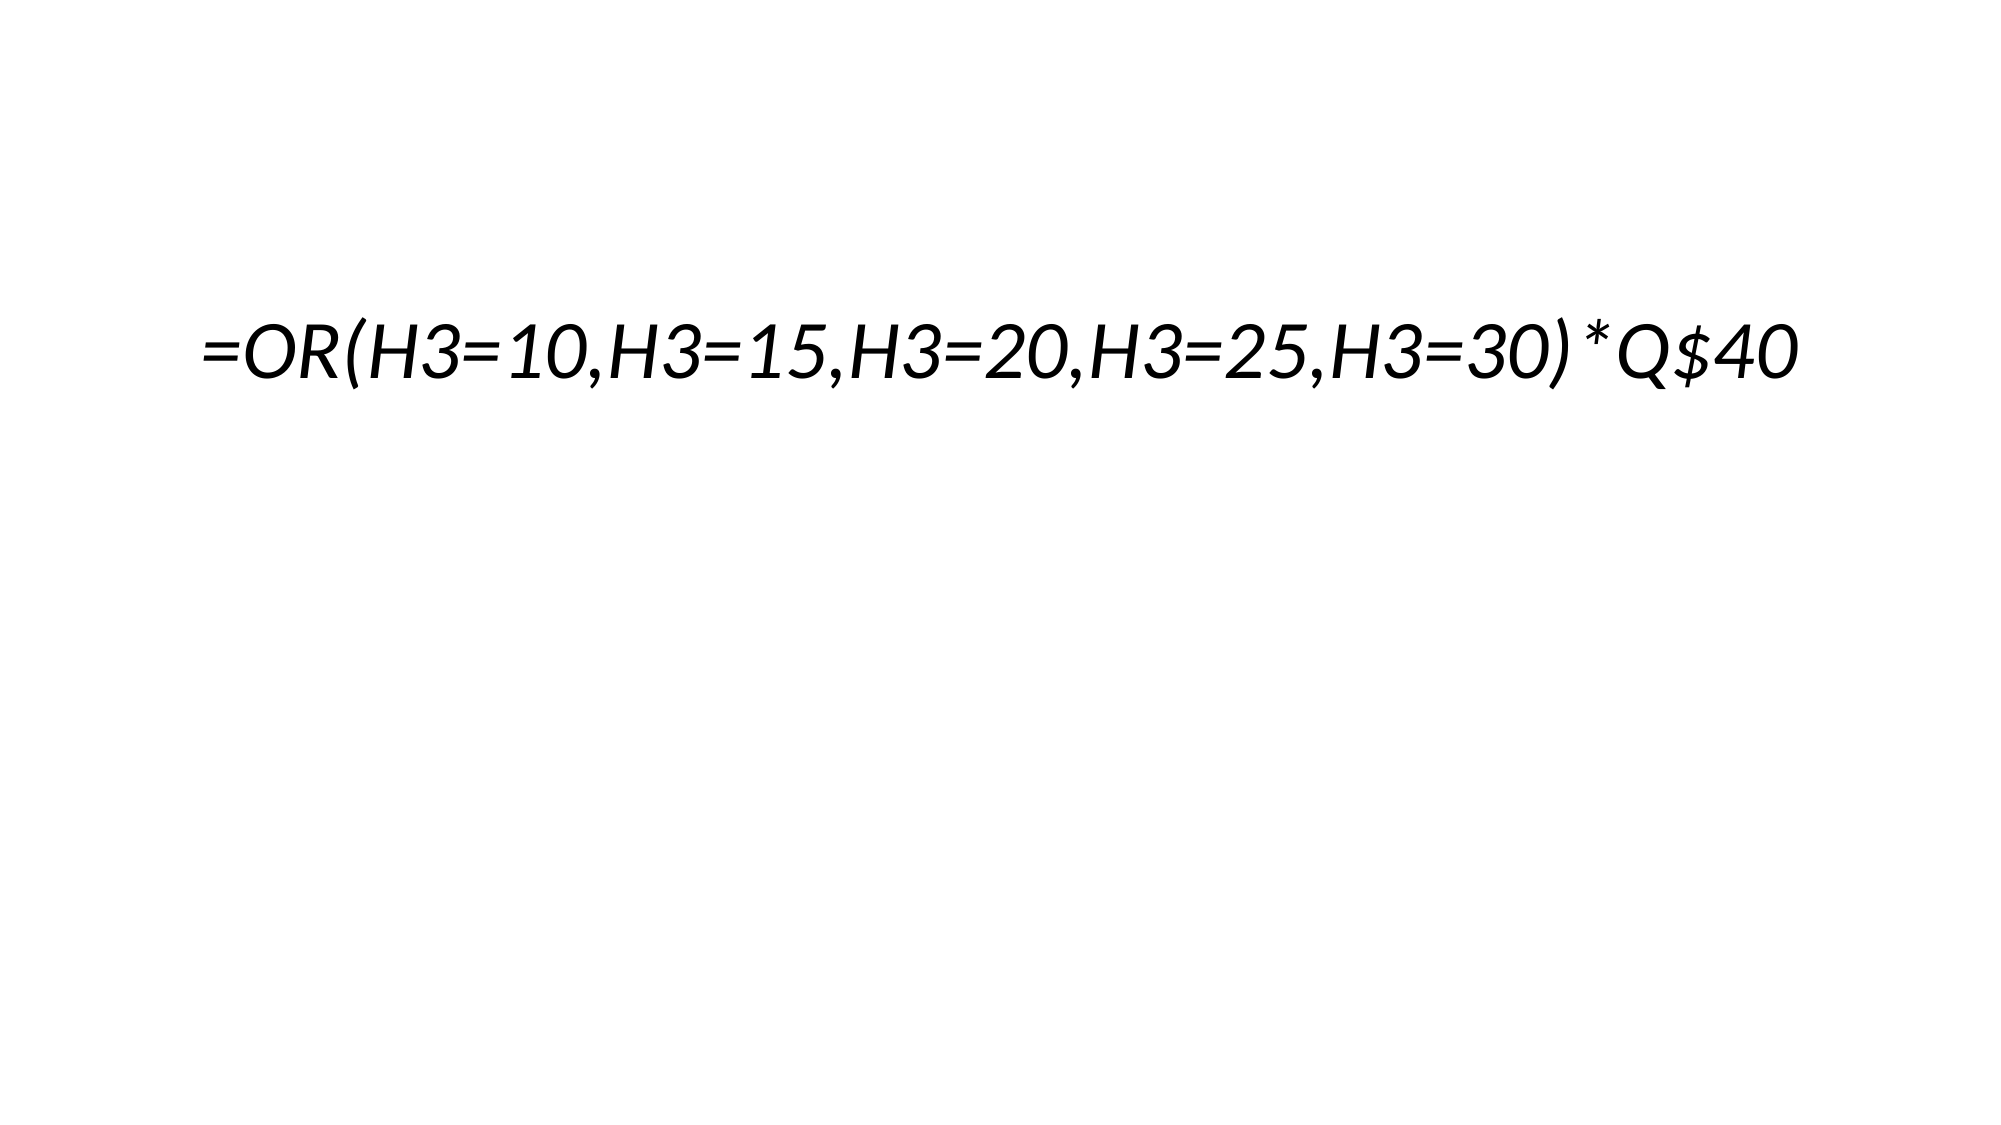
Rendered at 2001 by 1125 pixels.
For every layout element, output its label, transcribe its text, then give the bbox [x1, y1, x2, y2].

list =OR(H3=10,H3=15,H3=20,H3=25,H3=30)*Q$40 [137, 299, 1863, 1014]
